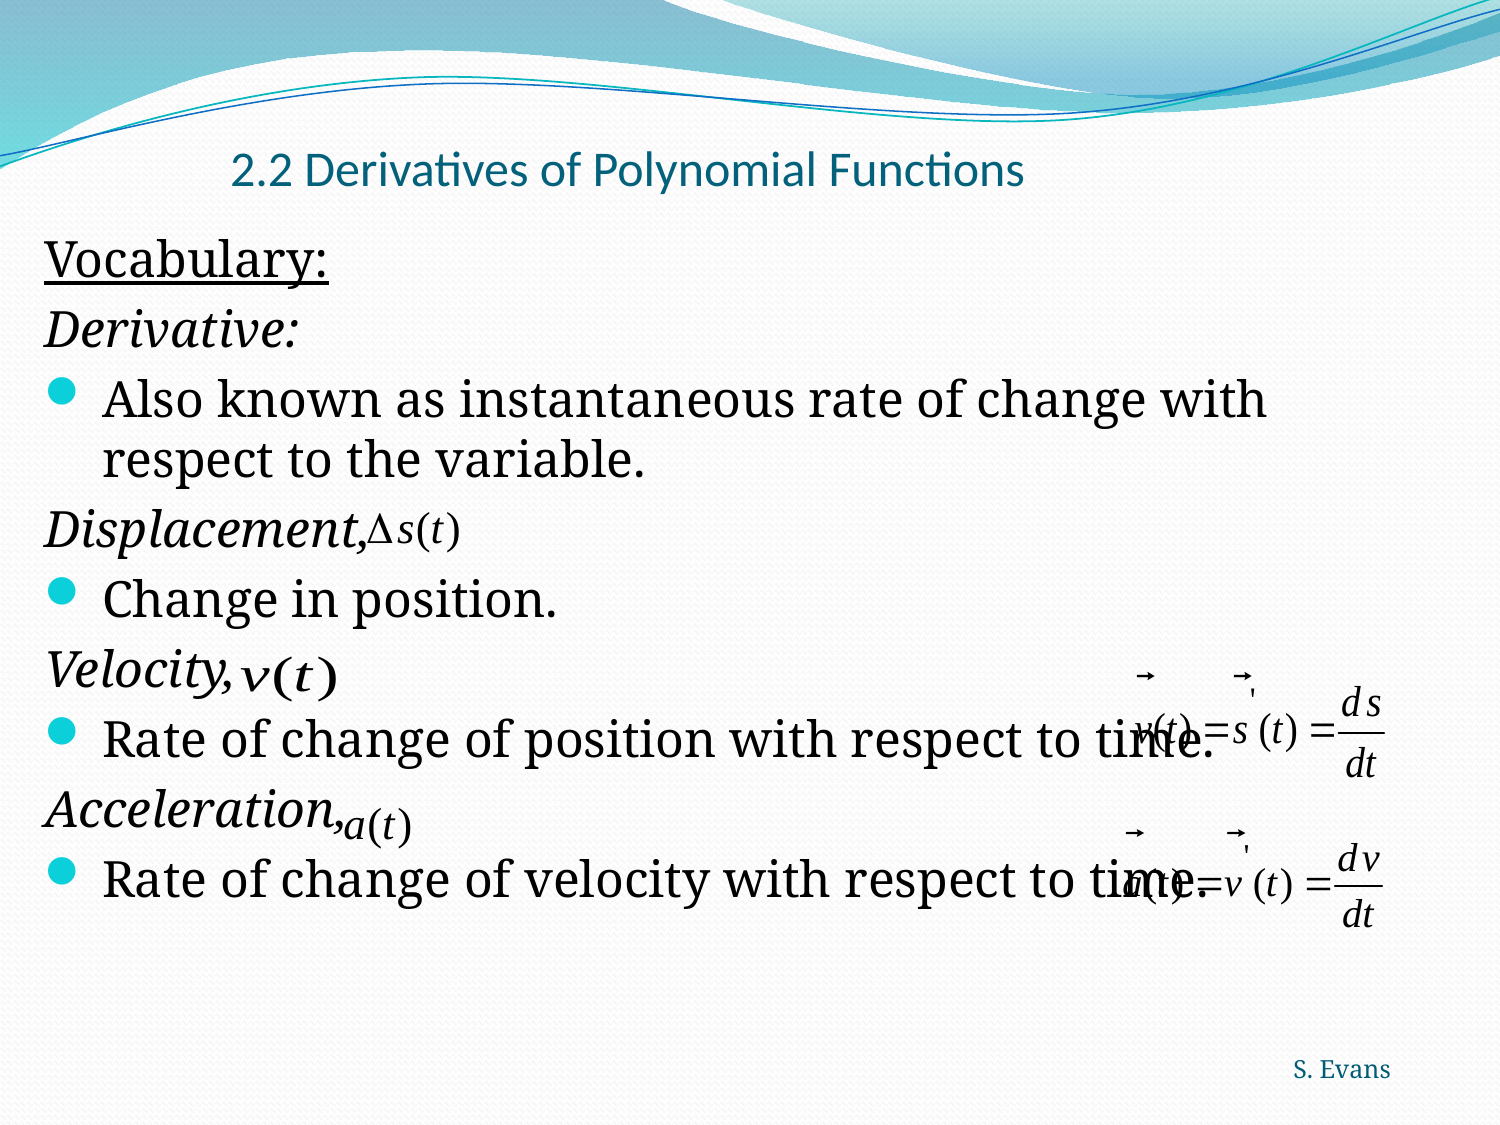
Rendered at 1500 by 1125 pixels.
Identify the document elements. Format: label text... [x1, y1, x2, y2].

list Vocabulary: Derivative: Also known as instantaneous rate of change with respect to the variable. Displacement, Change in position. Velocity, Rate of change of position with respect to time. Acceleration, Rate of change of velocity with respect to time. [29, 219, 1380, 1035]
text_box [336, 786, 420, 859]
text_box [359, 491, 469, 563]
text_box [229, 633, 349, 713]
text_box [1115, 822, 1393, 937]
footer S. Evans [1293, 1023, 1447, 1084]
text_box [1128, 663, 1392, 788]
title 2.2 Derivatives of Polynomial Functions [230, 115, 1425, 197]
